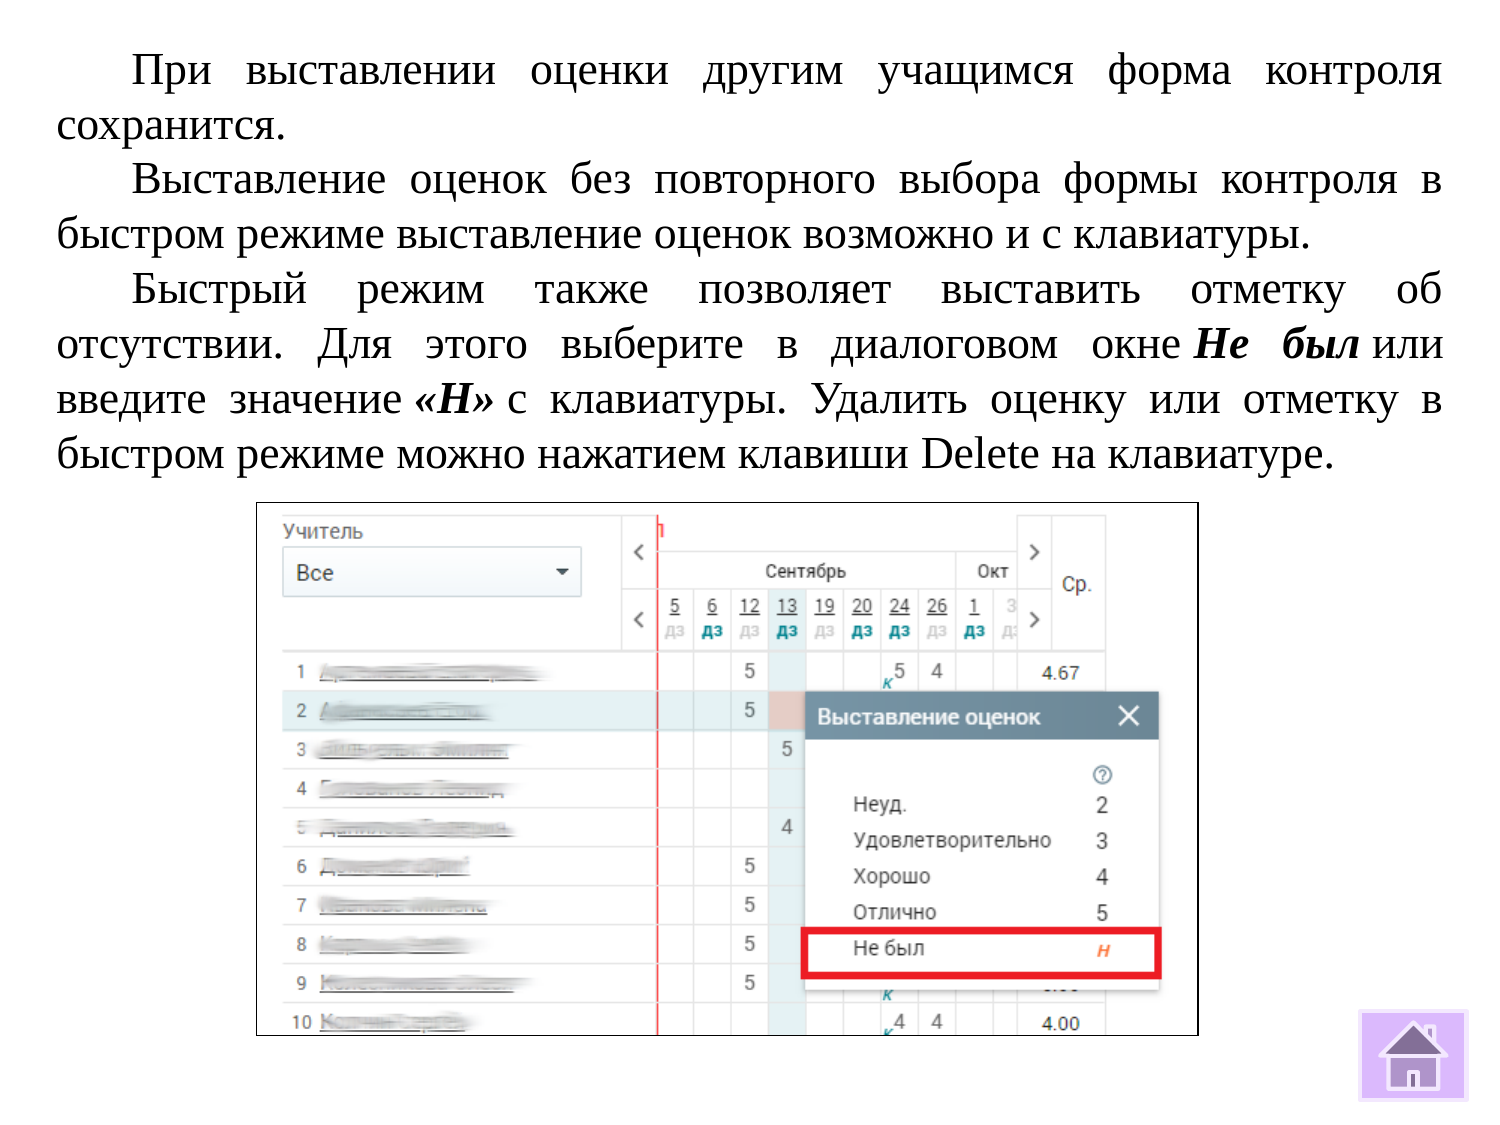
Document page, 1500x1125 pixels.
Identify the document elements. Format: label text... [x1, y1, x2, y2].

list При выставлении оценки другим учащимся форма контроля сохранится. Выставление оценок без повторного выбора формы контроля в быстром режиме выставление оценок возможно и с клавиатуры. Быстрый режим также позволяет выставить отметку об отсутствии. Для этого выберите в диалоговом окне Не был или введите значение «Н» с клавиатуры. Удалить оценку или отметку в быстром режиме можно нажатием клавиши Delete на клавиатуре. [41, 30, 1459, 1005]
picture [256, 503, 1198, 1036]
text_box [1358, 1009, 1469, 1102]
